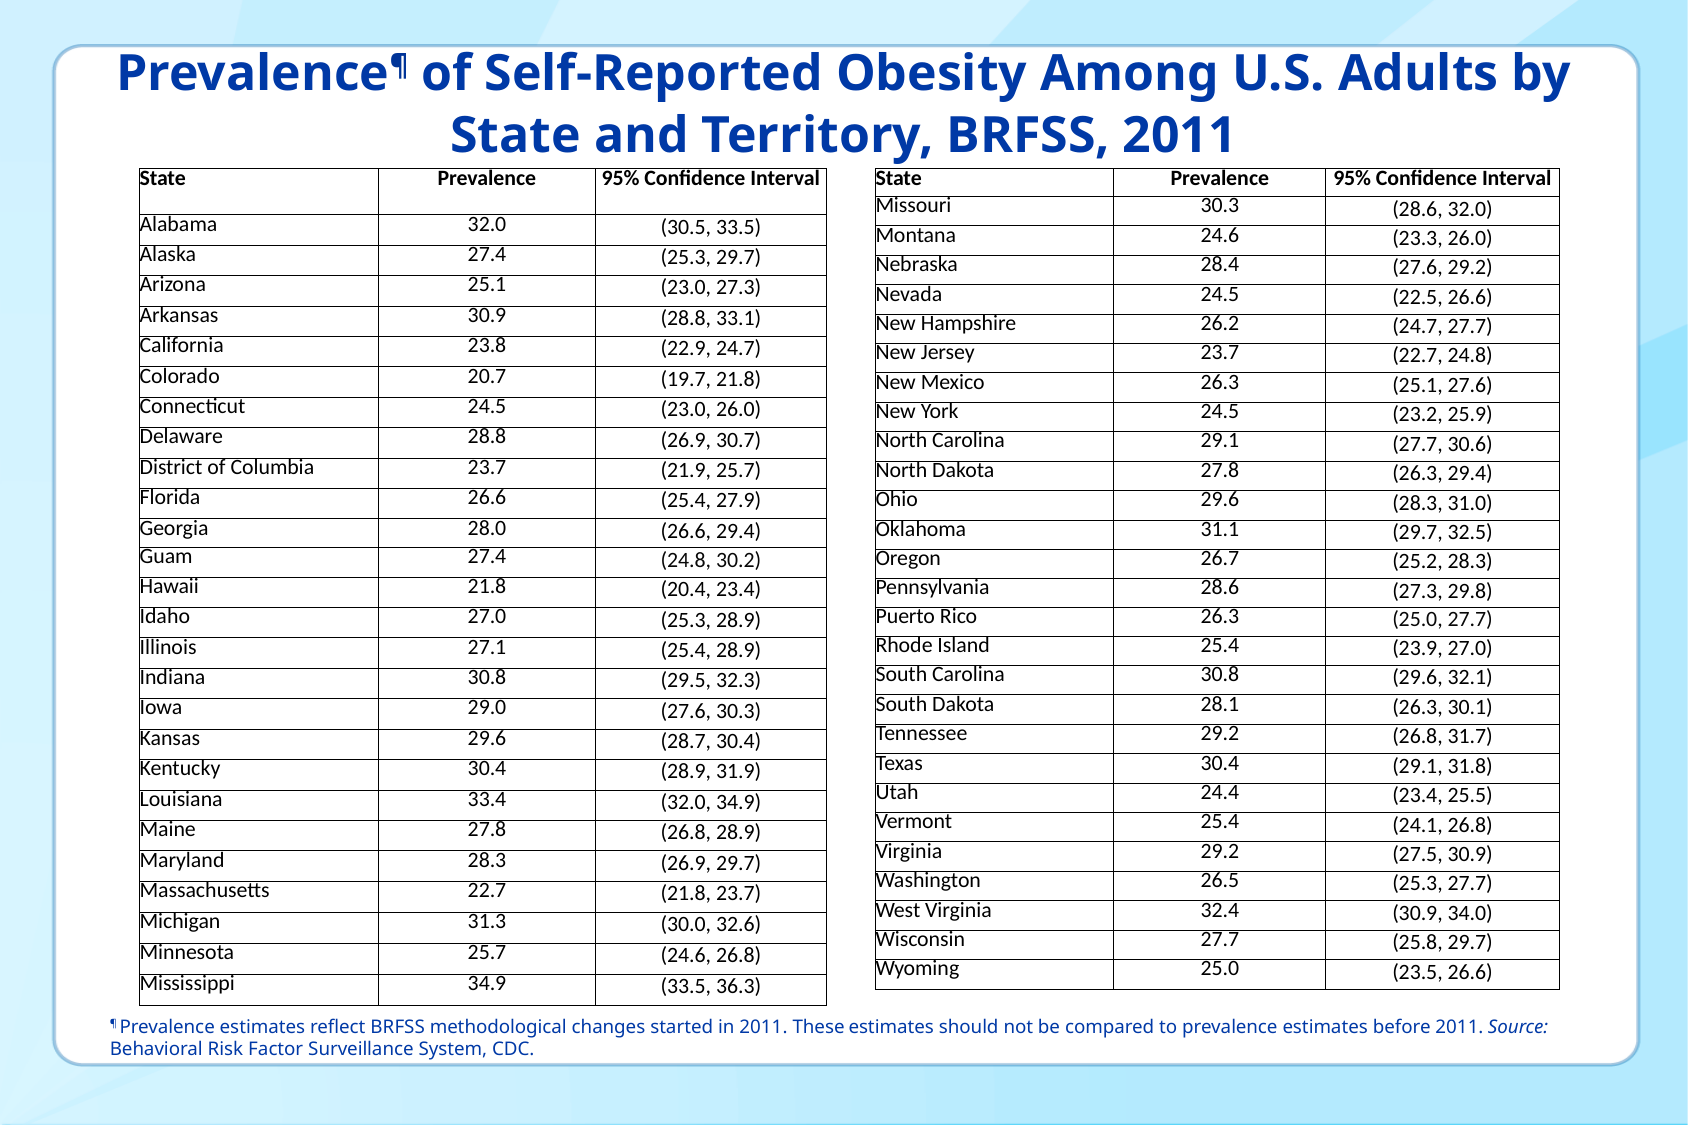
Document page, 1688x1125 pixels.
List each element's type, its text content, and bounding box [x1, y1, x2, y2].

table_cell 29.6 [1114, 491, 1325, 520]
table_header State [140, 169, 378, 214]
table_cell Utah [876, 784, 1113, 812]
table_cell Indiana [140, 669, 378, 698]
table_cell South Dakota [876, 695, 1113, 724]
table_cell (25.4, 27.9) [596, 489, 826, 518]
table_cell Kansas [140, 730, 378, 759]
table_cell (26.6, 29.4) [596, 519, 826, 547]
table_cell Nevada [876, 285, 1113, 314]
table_cell (25.4, 28.9) [596, 638, 826, 668]
table_cell 28.4 [1114, 256, 1325, 284]
table_cell (26.8, 31.7) [1326, 725, 1559, 753]
table_cell Arkansas [140, 307, 378, 336]
table_cell Illinois [140, 638, 378, 668]
table_cell (26.9, 29.7) [596, 851, 826, 881]
table_cell 32.4 [1114, 901, 1325, 930]
table_cell 25.1 [379, 276, 595, 306]
table_cell Connecticut [140, 398, 378, 427]
table_cell 22.7 [379, 882, 595, 912]
table_cell Delaware [140, 428, 378, 458]
table_cell 23.7 [1114, 344, 1325, 372]
table_cell (25.0, 27.7) [1326, 608, 1559, 636]
table_cell (30.5, 33.5) [596, 215, 826, 245]
table_cell 25.4 [1114, 637, 1325, 665]
table_cell Maryland [140, 851, 378, 881]
table_cell Puerto Rico [876, 608, 1113, 636]
table_cell (29.5, 32.3) [596, 669, 826, 698]
table_cell 34.9 [379, 975, 595, 1005]
table_cell Montana [876, 226, 1113, 255]
table_cell (27.7, 30.6) [1326, 432, 1559, 461]
table_cell 31.1 [1114, 521, 1325, 549]
table_cell (21.8, 23.7) [596, 882, 826, 912]
table_cell 32.0 [379, 215, 595, 245]
table_cell Massachusetts [140, 882, 378, 912]
table_cell Guam [140, 548, 378, 577]
table_cell 26.7 [1114, 550, 1325, 578]
table_cell 29.1 [1114, 432, 1325, 461]
table_cell 27.4 [379, 548, 595, 577]
table_cell (24.8, 30.2) [596, 548, 826, 577]
table_cell (29.1, 31.8) [1326, 754, 1559, 783]
table_cell 28.1 [1114, 695, 1325, 724]
table_cell (26.9, 30.7) [596, 428, 826, 458]
table_cell 25.4 [1114, 813, 1325, 841]
table_header 95% Confidence Interval [596, 169, 826, 214]
table_header State [876, 169, 1113, 196]
table_cell (24.1, 26.8) [1326, 813, 1559, 841]
table_cell Wisconsin [876, 931, 1113, 959]
table_cell Iowa [140, 699, 378, 729]
table_cell (23.0, 26.0) [596, 398, 826, 427]
table_cell Pennsylvania [876, 579, 1113, 607]
table_cell Mississippi [140, 975, 378, 1005]
table_cell (30.0, 32.6) [596, 913, 826, 943]
table_cell 28.6 [1114, 579, 1325, 607]
table_cell 26.6 [379, 489, 595, 518]
table_cell (26.8, 28.9) [596, 821, 826, 850]
table_cell (25.2, 28.3) [1326, 550, 1559, 578]
table_cell New Mexico [876, 373, 1113, 402]
table_cell Alaska [140, 246, 378, 275]
table_cell (24.6, 26.8) [596, 944, 826, 974]
table_cell (22.9, 24.7) [596, 337, 826, 366]
table_cell Oregon [876, 550, 1113, 578]
table_cell 30.4 [379, 760, 595, 790]
table_cell 20.7 [379, 367, 595, 397]
table_cell Minnesota [140, 944, 378, 974]
table_cell 24.5 [379, 398, 595, 427]
table_cell (26.3, 29.4) [1326, 462, 1559, 490]
table_cell 33.4 [379, 791, 595, 820]
table_cell (25.3, 28.9) [596, 608, 826, 637]
table_cell 24.6 [1114, 226, 1325, 255]
table_cell Oklahoma [876, 521, 1113, 549]
table_cell 27.8 [379, 821, 595, 850]
table_cell Maine [140, 821, 378, 850]
table_cell Washington [876, 872, 1113, 900]
table_cell Kentucky [140, 760, 378, 790]
table_cell Alabama [140, 215, 378, 245]
table_cell Louisiana [140, 791, 378, 820]
table_cell (20.4, 23.4) [596, 578, 826, 607]
table_cell (23.2, 25.9) [1326, 403, 1559, 431]
table_cell (25.1, 27.6) [1326, 373, 1559, 402]
title Prevalence¶ of Self-Reported Obesity Among U.S. Adults by State and Territory, BRFSS, 2011 [84, 46, 1604, 171]
table_cell (26.3, 30.1) [1326, 695, 1559, 724]
table_cell (22.5, 26.6) [1326, 285, 1559, 314]
table_cell New York [876, 403, 1113, 431]
table_cell 31.3 [379, 913, 595, 943]
table_cell Wyoming [876, 960, 1113, 989]
table_header Prevalence [1114, 169, 1325, 196]
table_cell Colorado [140, 367, 378, 397]
table_header Prevalence [379, 169, 595, 214]
table_cell New Hampshire [876, 315, 1113, 343]
table_cell 30.4 [1114, 754, 1325, 783]
table_cell 29.2 [1114, 842, 1325, 871]
table_cell 29.2 [1114, 725, 1325, 753]
table_cell (21.9, 25.7) [596, 459, 826, 488]
table_cell 25.0 [1114, 960, 1325, 989]
table_cell 28.3 [379, 851, 595, 881]
table_cell (28.3, 31.0) [1326, 491, 1559, 520]
table_cell (19.7, 21.8) [596, 367, 826, 397]
table_cell 28.0 [379, 519, 595, 547]
table_cell 26.3 [1114, 608, 1325, 636]
table_cell 29.0 [379, 699, 595, 729]
table_cell (23.3, 26.0) [1326, 226, 1559, 255]
table_cell Georgia [140, 519, 378, 547]
table_cell 27.7 [1114, 931, 1325, 959]
table_cell Tennessee [876, 725, 1113, 753]
table_cell (28.9, 31.9) [596, 760, 826, 790]
table_cell (29.6, 32.1) [1326, 666, 1559, 694]
table_cell (23.0, 27.3) [596, 276, 826, 306]
table_cell Vermont [876, 813, 1113, 841]
table_cell 23.8 [379, 337, 595, 366]
table_cell (24.7, 27.7) [1326, 315, 1559, 343]
table_cell 27.0 [379, 608, 595, 637]
table_cell (28.7, 30.4) [596, 730, 826, 759]
table_cell Arizona [140, 276, 378, 306]
table_cell 27.4 [379, 246, 595, 275]
table_cell 26.2 [1114, 315, 1325, 343]
table_cell (27.6, 30.3) [596, 699, 826, 729]
table_cell (28.8, 33.1) [596, 307, 826, 336]
table_cell North Carolina [876, 432, 1113, 461]
table_cell Idaho [140, 608, 378, 637]
table_cell Ohio [876, 491, 1113, 520]
table_cell (33.5, 36.3) [596, 975, 826, 1005]
table_cell 30.9 [379, 307, 595, 336]
table_cell Virginia [876, 842, 1113, 871]
table_cell 24.5 [1114, 403, 1325, 431]
table_cell New Jersey [876, 344, 1113, 372]
table_cell North Dakota [876, 462, 1113, 490]
table_cell Michigan [140, 913, 378, 943]
table_cell 24.5 [1114, 285, 1325, 314]
table_cell South Carolina [876, 666, 1113, 694]
table_cell West Virginia [876, 901, 1113, 930]
table_cell (27.6, 29.2) [1326, 256, 1559, 284]
table_cell (27.3, 29.8) [1326, 579, 1559, 607]
table_cell 24.4 [1114, 784, 1325, 812]
table_cell Hawaii [140, 578, 378, 607]
table_cell 25.7 [379, 944, 595, 974]
table_cell (25.3, 27.7) [1326, 872, 1559, 900]
table_cell Texas [876, 754, 1113, 783]
table_cell 21.8 [379, 578, 595, 607]
table_cell 29.6 [379, 730, 595, 759]
table_cell 30.8 [379, 669, 595, 698]
table_cell (25.3, 29.7) [596, 246, 826, 275]
table_cell Missouri [876, 197, 1113, 225]
table_cell (23.5, 26.6) [1326, 960, 1559, 989]
list ¶ Prevalence estimates reflect BRFSS methodological changes started in 2011. These estimates should not be compared to prevalence estimates before 2011. Source: Behavioral Risk Factor Surveillance System, CDC. [38, 892, 1628, 1096]
table_cell (25.8, 29.7) [1326, 931, 1559, 959]
table_cell (28.6, 32.0) [1326, 197, 1559, 225]
table_cell Rhode Island [876, 637, 1113, 665]
table_cell 30.8 [1114, 666, 1325, 694]
table_cell 30.3 [1114, 197, 1325, 225]
table_cell California [140, 337, 378, 366]
table_cell (29.7, 32.5) [1326, 521, 1559, 549]
table_cell Florida [140, 489, 378, 518]
table_cell Nebraska [876, 256, 1113, 284]
table_cell (32.0, 34.9) [596, 791, 826, 820]
picture [0, 0, 1688, 1125]
table_cell District of Columbia [140, 459, 378, 488]
table_cell 26.3 [1114, 373, 1325, 402]
table_header 95% Confidence Interval [1326, 169, 1559, 196]
table_cell 27.8 [1114, 462, 1325, 490]
table_cell (27.5, 30.9) [1326, 842, 1559, 871]
table_cell (22.7, 24.8) [1326, 344, 1559, 372]
table_cell 28.8 [379, 428, 595, 458]
table_cell 23.7 [379, 459, 595, 488]
table_cell (23.4, 25.5) [1326, 784, 1559, 812]
table_cell 26.5 [1114, 872, 1325, 900]
table_cell (23.9, 27.0) [1326, 637, 1559, 665]
table_cell 27.1 [379, 638, 595, 668]
table_cell (30.9, 34.0) [1326, 901, 1559, 930]
